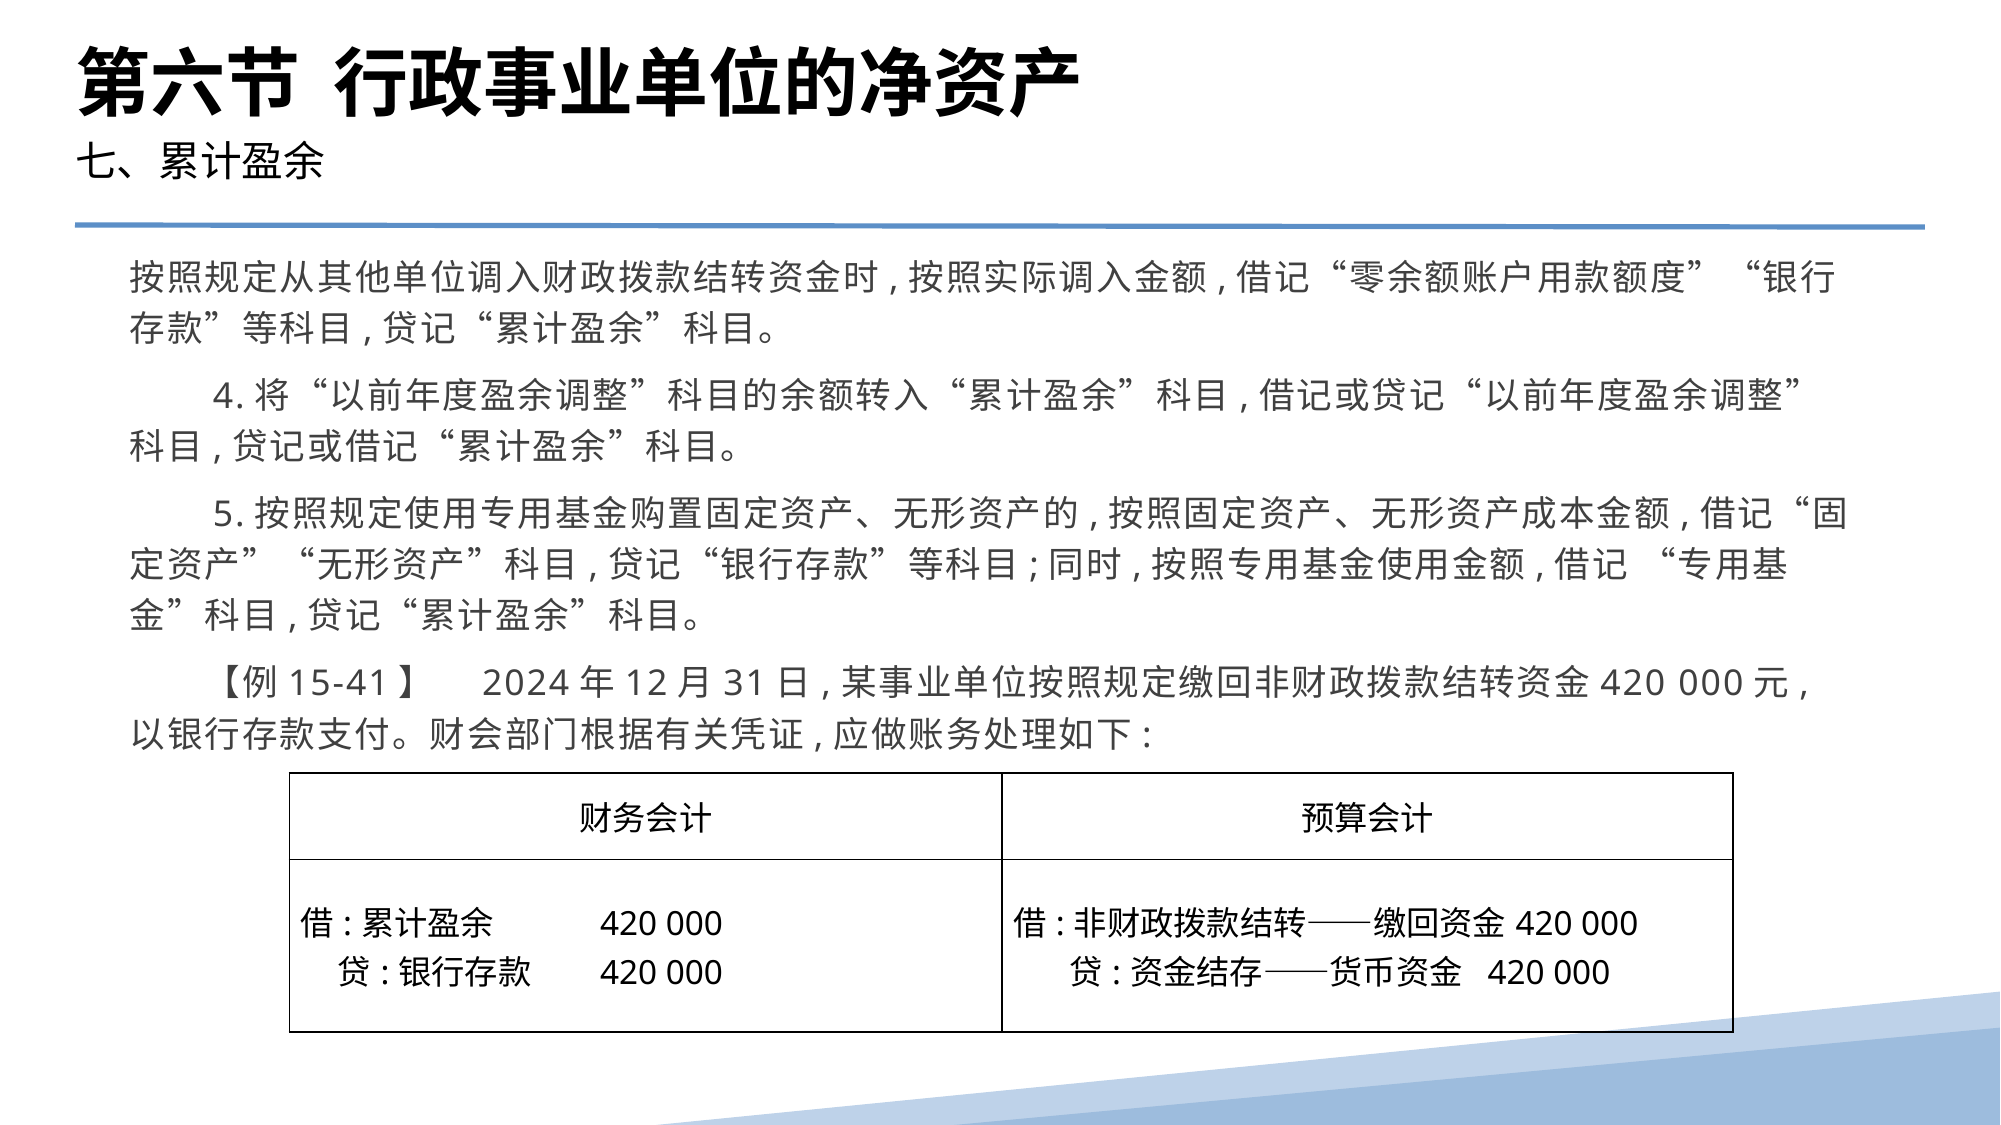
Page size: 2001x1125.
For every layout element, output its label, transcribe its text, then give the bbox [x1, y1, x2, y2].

table_header 财务会计 [290, 774, 1001, 859]
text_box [74, 224, 1925, 228]
text_box 七、累计盈余 [75, 124, 1925, 200]
text_box 按照规定从其他单位调入财政拨款结转资金时,按照实际调入金额,借记“零余额账户用款额度”“银行存款”等科目,贷记“累计盈余”科目。 4.将“以前年度盈余调整”科目的余额转入“累计盈余”科目,借记或贷记“以前年度盈余调整”科目,贷记或借记“累计盈余”科目。 5.按照规定使用专用基金购置固定资产、无形资产的,按照固定资产、无形资产成本金额,借记“固定资产”“无形资产”科目,贷记“银行存款”等科目;同时,按照专用基金使用金额,借记 “专用基金”科目,贷记“累计盈余”科目。 【例15-41】 2024年12月31日,某事业单位按照规定缴回非财政拨款结转资金420 000元,以银行存款支付。财会部门根据有关凭证,应做账务处理如下: [119, 241, 1865, 759]
table_header 预算会计 [1003, 774, 1732, 859]
text_box 第六节 行政事业单位的净资产 [75, 24, 1925, 124]
table_cell 借:累计盈余 420 000 贷:银行存款 420 000 [290, 860, 1001, 1031]
table_cell 借:非财政拨款结转——缴回资金420 000 贷:资金结存——货币资金 420 000 [1003, 860, 1732, 991]
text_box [656, 991, 2000, 1125]
